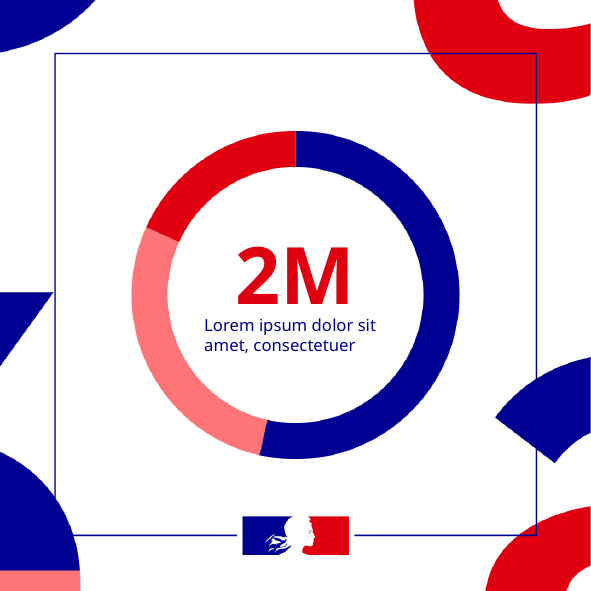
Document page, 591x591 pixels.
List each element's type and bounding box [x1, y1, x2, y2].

text_box [0, 0, 591, 591]
